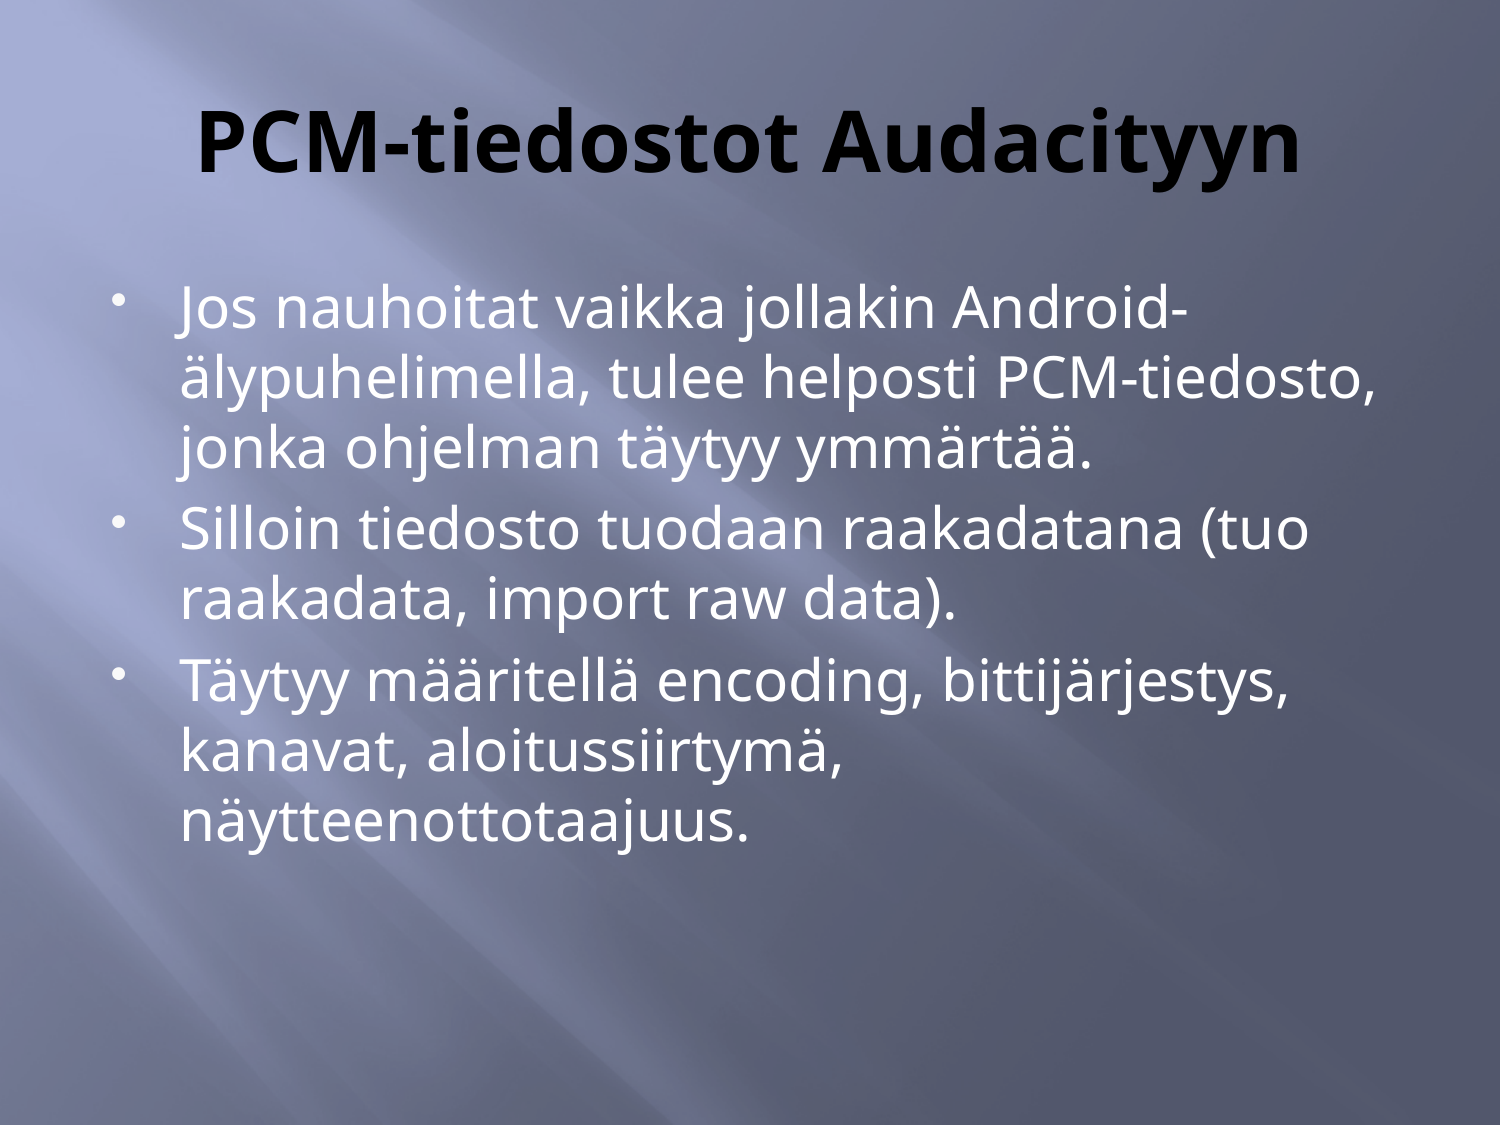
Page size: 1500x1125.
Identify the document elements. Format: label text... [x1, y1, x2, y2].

title PCM-tiedostot Audacityyn [75, 45, 1425, 233]
list Jos nauhoitat vaikka jollakin Android-älypuhelimella, tulee helposti PCM-tiedosto, jonka ohjelman täytyy ymmärtää. Silloin tiedosto tuodaan raakadatana (tuo raakadata, import raw data). Täytyy määritellä encoding, bittijärjestys, kanavat, aloitussiirtymä, näytteenottotaajuus. [75, 262, 1425, 1035]
